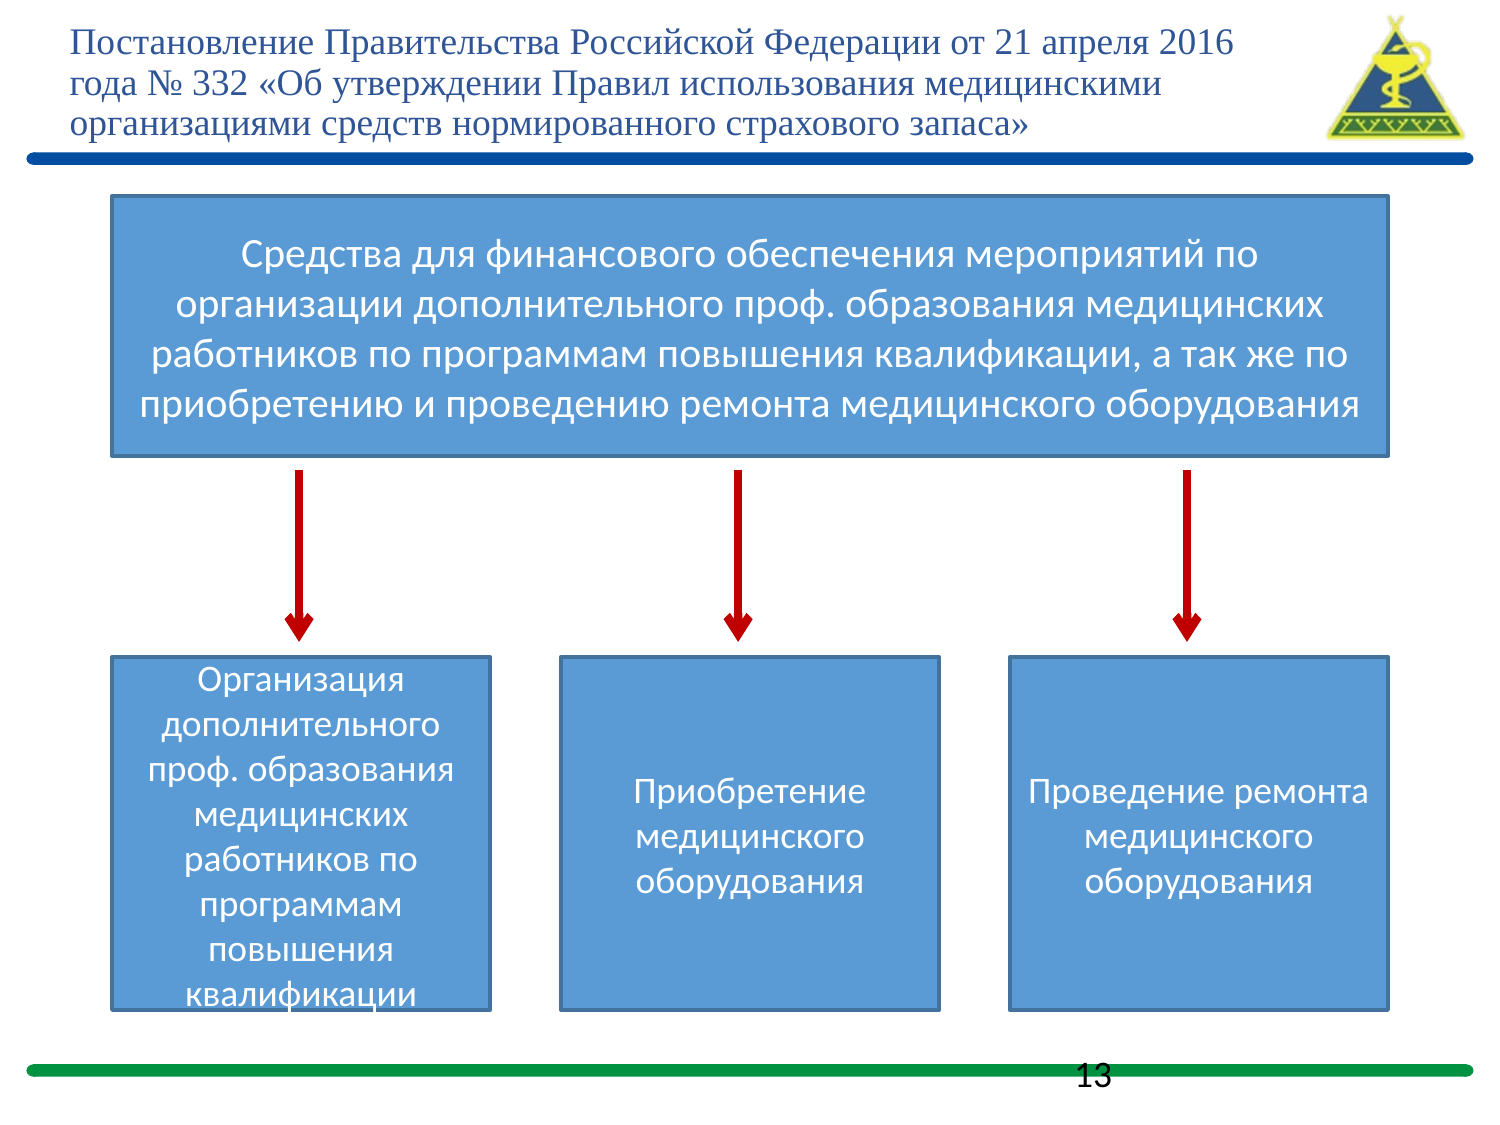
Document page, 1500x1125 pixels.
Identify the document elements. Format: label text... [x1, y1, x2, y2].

text_box Приобретение медицинского оборудования [559, 655, 941, 1012]
picture [1323, 14, 1466, 143]
text_box Проведение ремонта медицинского оборудования [1008, 655, 1390, 1012]
text_box Средства для финансового обеспечения мероприятий по организации дополнительного проф. образования медицинских работников по программам повышения квалификации, а так же по приобретению и проведению ремонта медицинского оборудования [110, 194, 1390, 458]
title Постановление Правительства Российской Федерации от 21 апреля 2016 года № 332 «Об утверждении Правил использования медицинскими организациями средств нормированного страхового запаса» [54, 19, 1324, 197]
text_box Организация дополнительного проф. образования медицинских работников по программам повышения квалификации [110, 655, 492, 1012]
slide_number 13 [1059, 1042, 1397, 1103]
